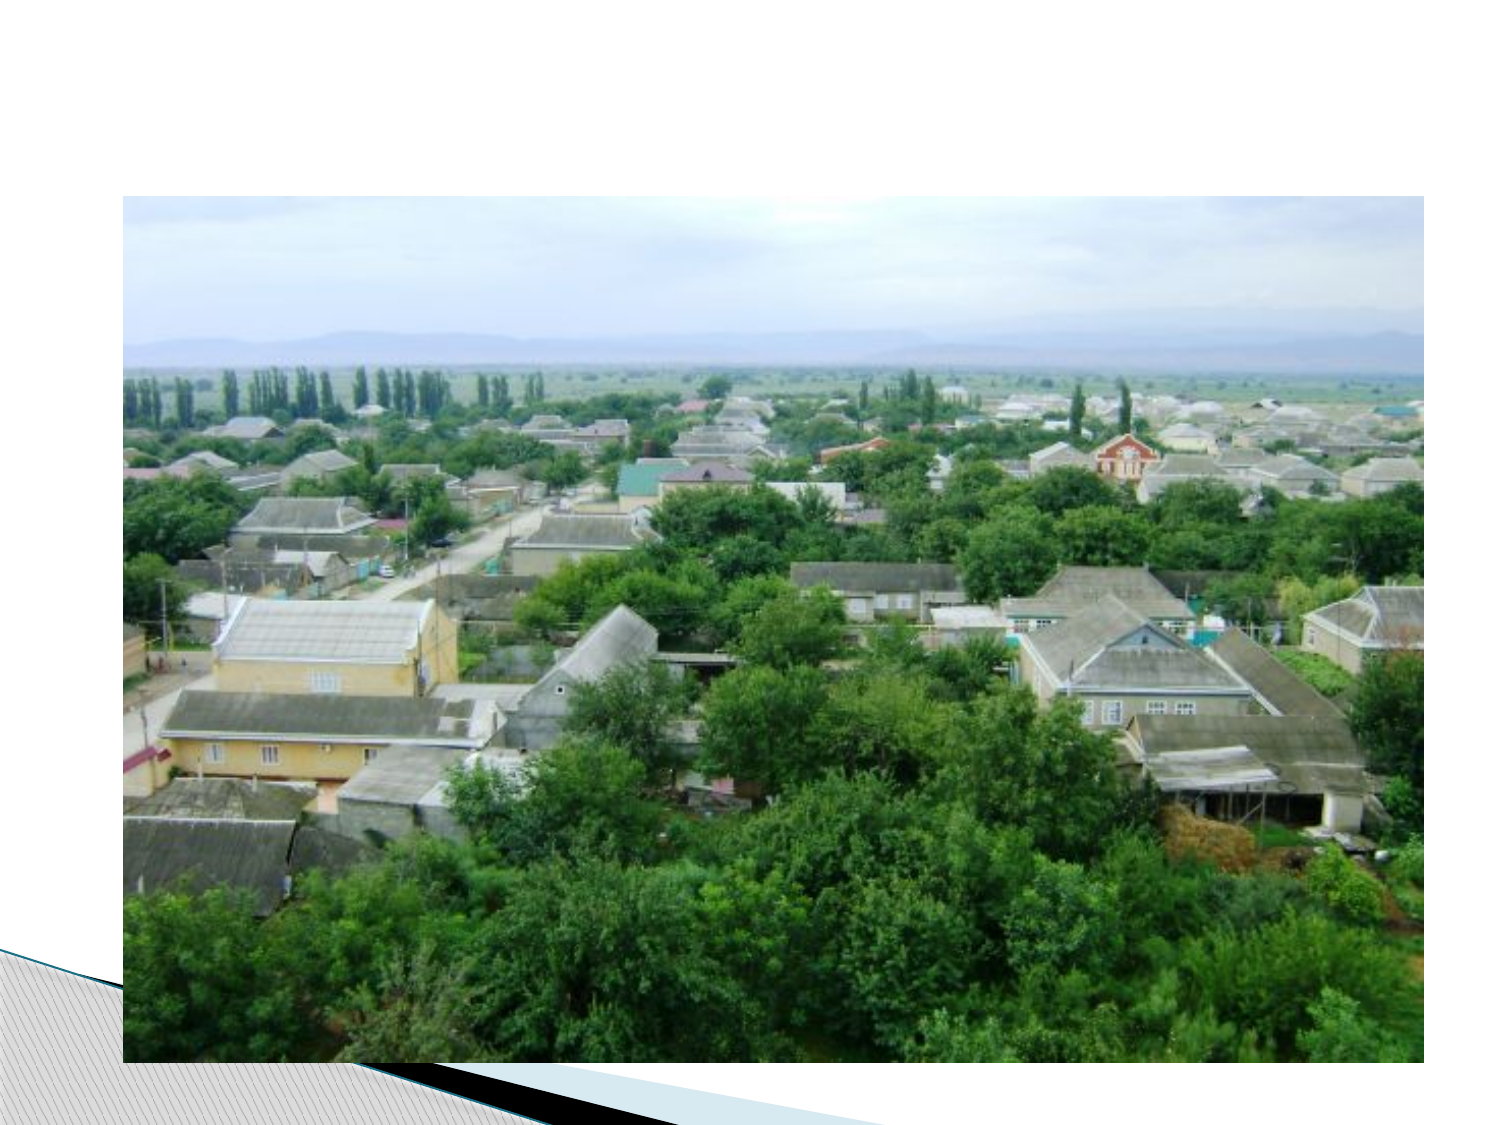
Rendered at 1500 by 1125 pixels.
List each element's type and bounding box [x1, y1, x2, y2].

list [122, 196, 1424, 1064]
